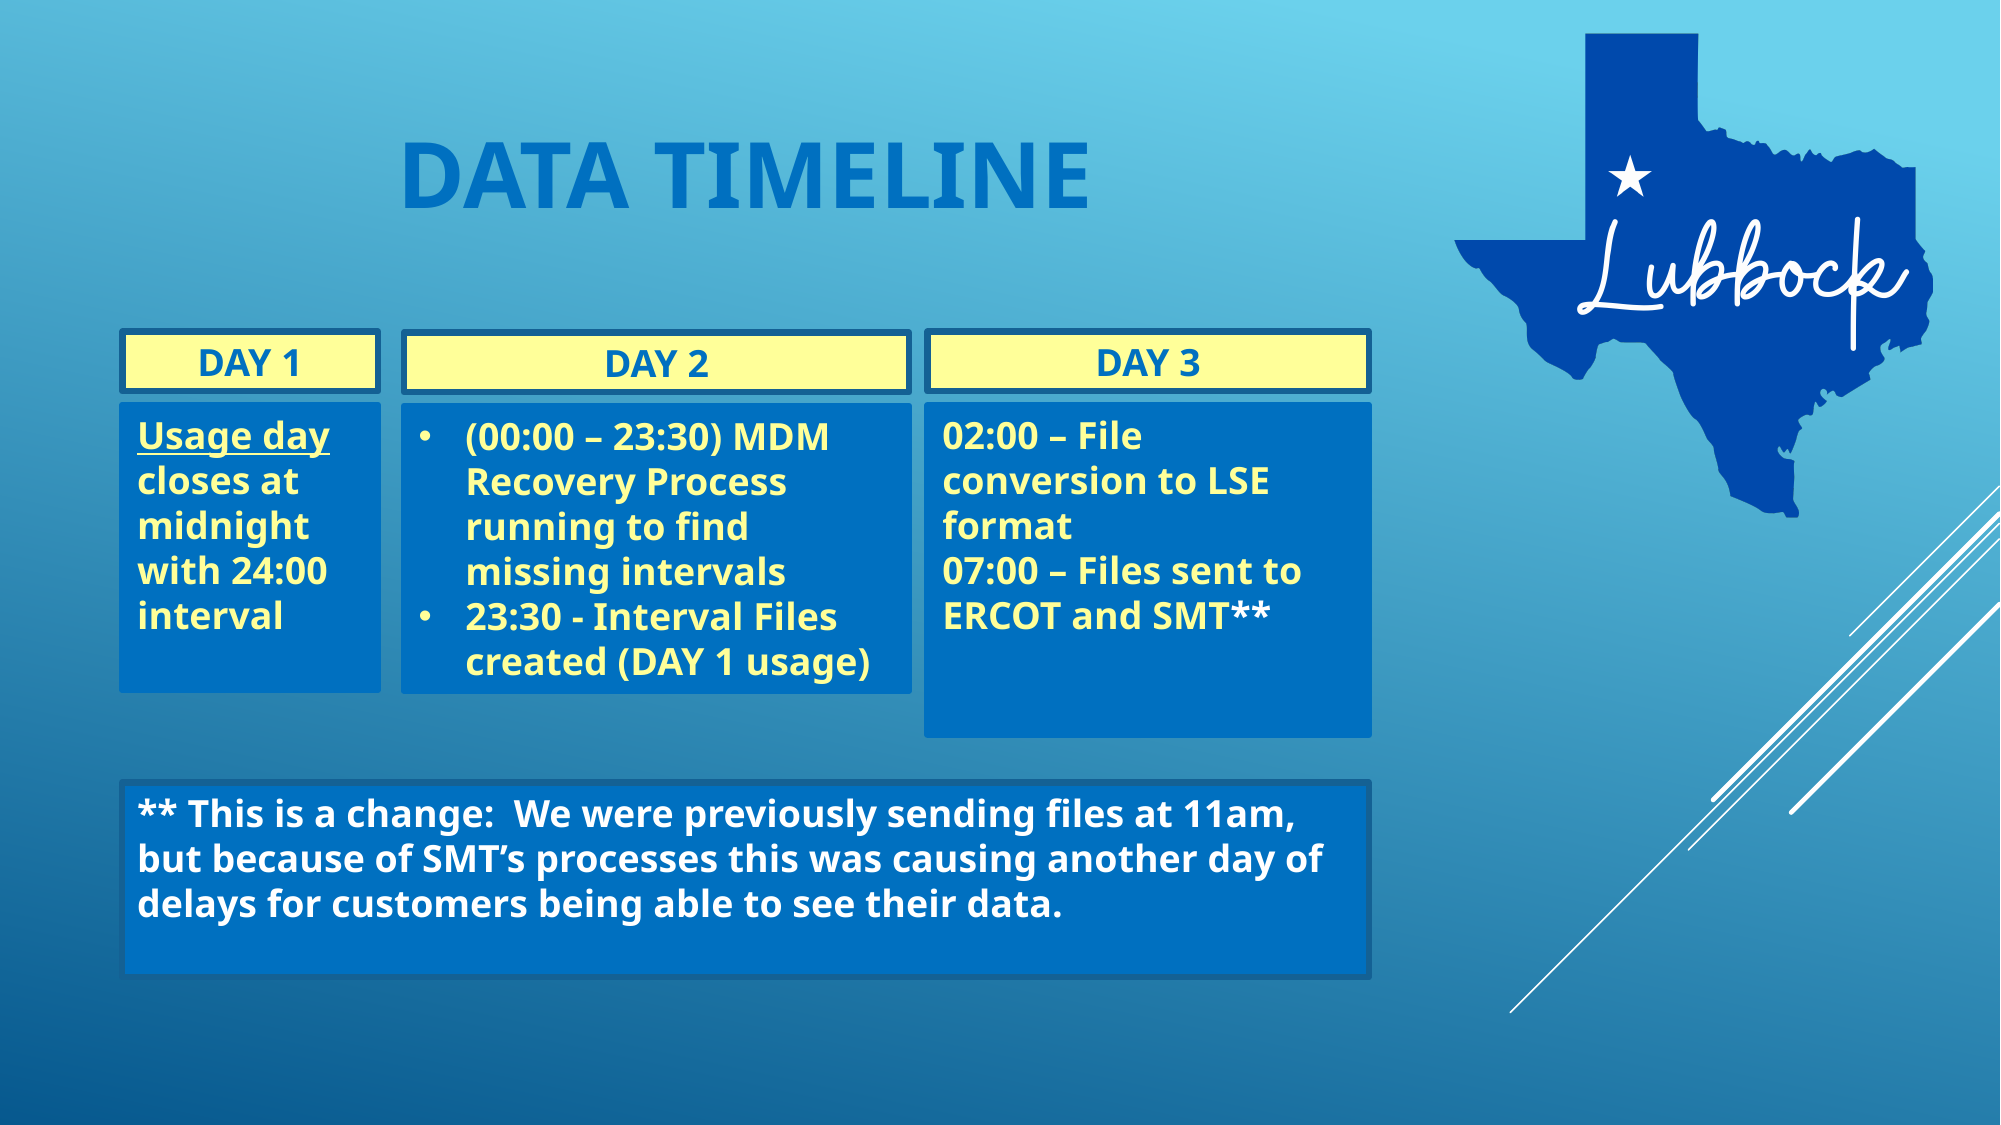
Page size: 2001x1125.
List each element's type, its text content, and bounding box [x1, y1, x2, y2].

picture [1443, 25, 1944, 526]
text_box Usage day closes at midnight with 24:00 interval [122, 404, 378, 690]
text_box (00:00 – 23:30) MDM Recovery Process running to find missing intervals 23:30 - Interval Files created (DAY 1 usage) [403, 405, 910, 691]
text_box DAY 2 [403, 332, 910, 393]
list [96, 318, 1497, 770]
text_box DAY 1 [122, 331, 379, 392]
text_box 02:00 – File conversion to LSE format 07:00 – Files sent to ERCOT and SMT** [927, 404, 1369, 735]
text_box ** This is a change: We were previously sending files at 11am, but because of SMT’s processes this was causing another day of delays for customers being able to see their data. [122, 782, 1369, 978]
text_box DAY 3 [927, 331, 1369, 392]
title Data Timeline [122, 97, 1369, 247]
